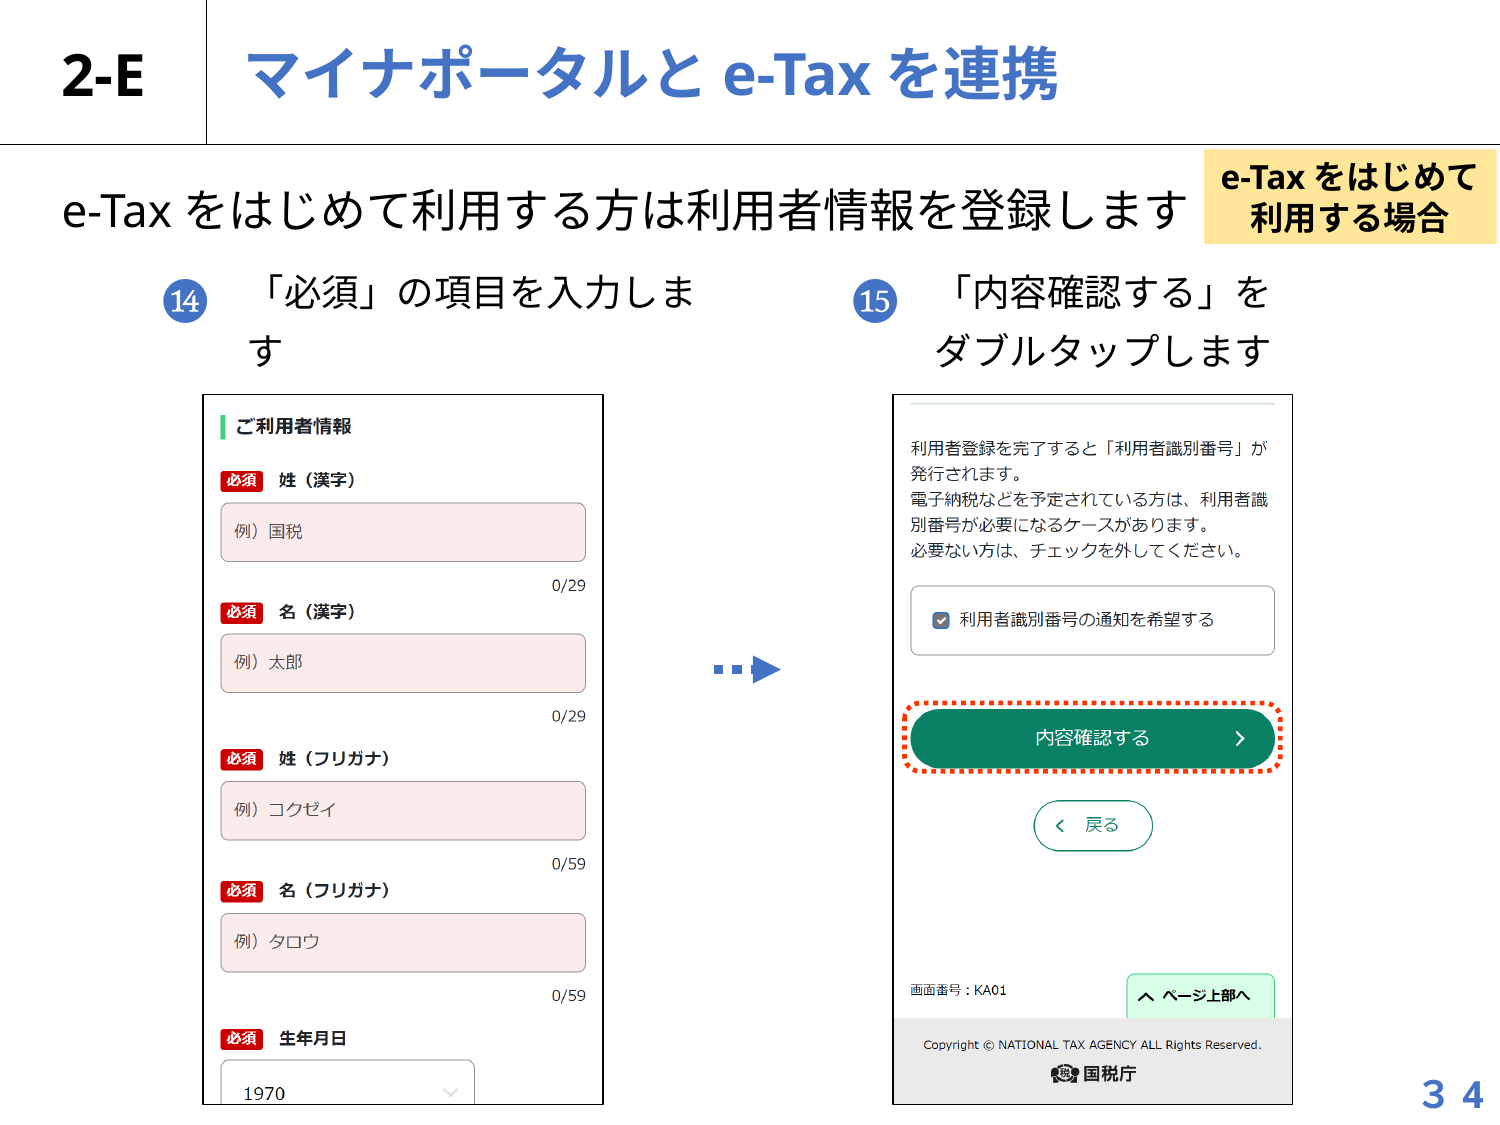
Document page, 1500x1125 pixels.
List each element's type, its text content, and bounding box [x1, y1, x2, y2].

picture [893, 394, 1292, 1104]
text_box 「内容確認する」を ダブルタップします [919, 248, 1444, 380]
text_box ⓯ [835, 274, 919, 343]
text_box e-Taxをはじめて利用する場合 [1203, 149, 1497, 244]
text_box ３4 [1399, 1063, 1500, 1123]
title マイナポータルとe-Taxを連携 [228, 36, 1472, 116]
text_box 「必須」の項目を入力します [231, 274, 731, 381]
picture [203, 394, 603, 1104]
text_box e-Taxをはじめて利用する方は利用者情報を登録します [46, 180, 1422, 274]
text_box ⓮ [145, 274, 223, 343]
text_box 2-E [0, 0, 207, 147]
